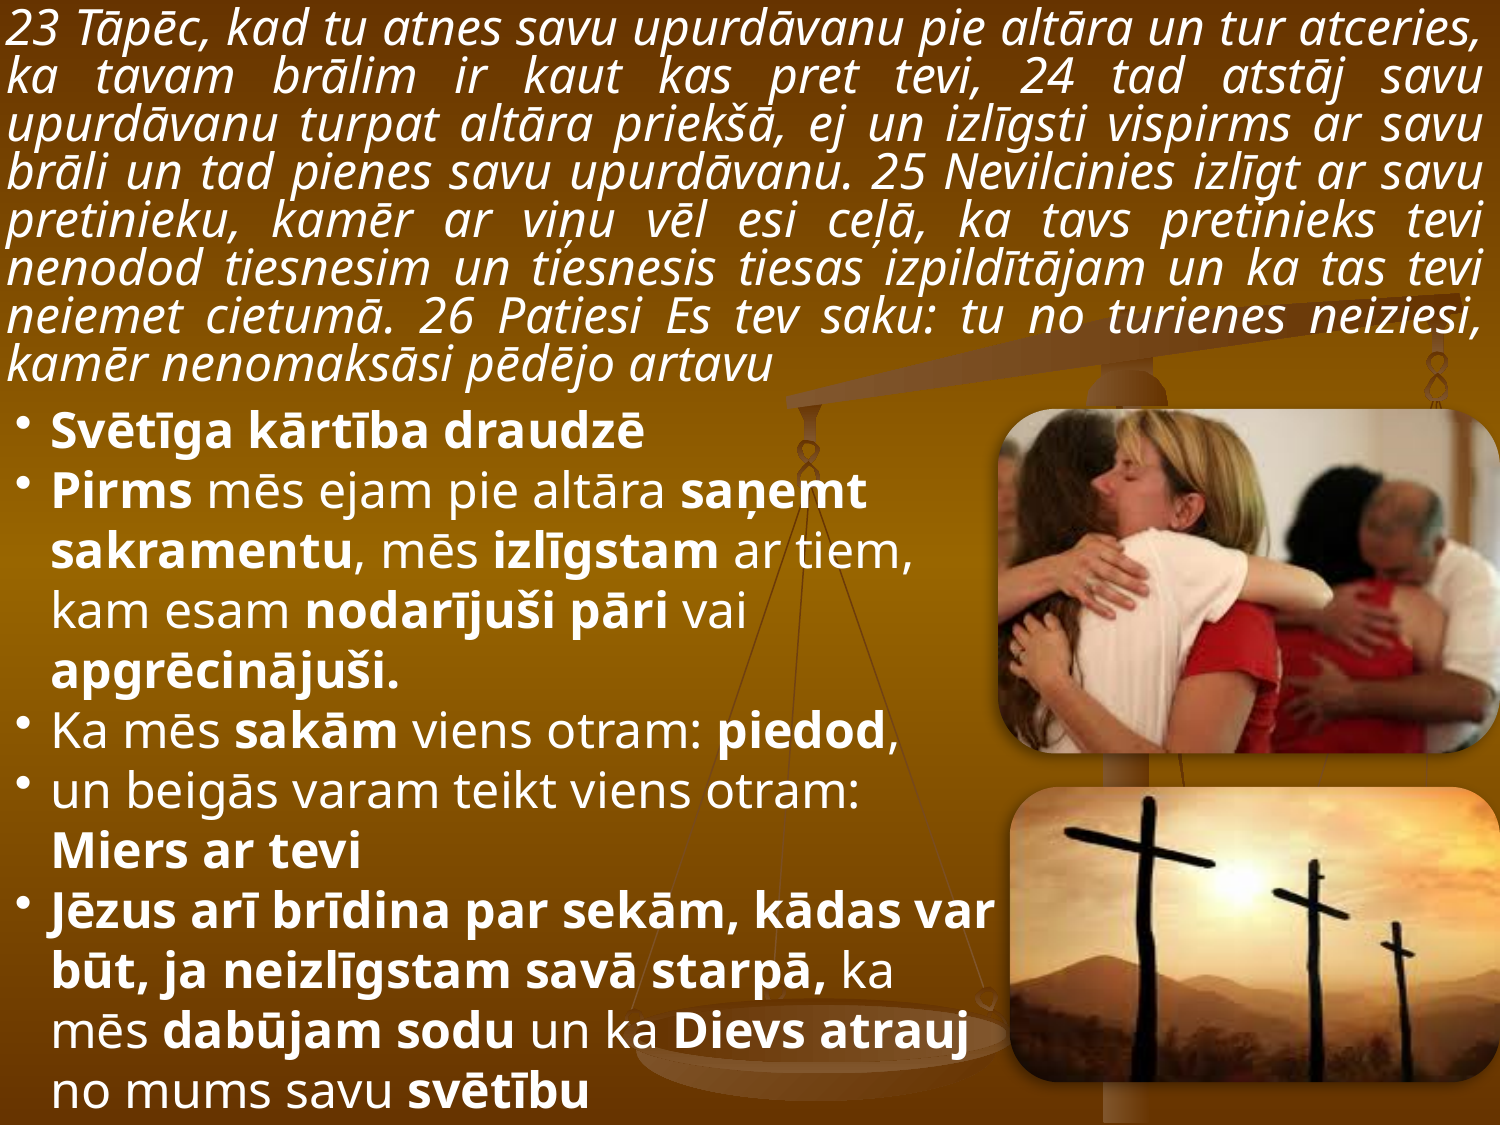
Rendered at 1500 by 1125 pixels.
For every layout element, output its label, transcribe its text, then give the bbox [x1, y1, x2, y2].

picture [997, 408, 1500, 754]
list 23 Tāpēc, kad tu atnes savu upurdāvanu pie altāra un tur atceries, ka tavam brālim ir kaut kas pret tevi, 24 tad atstāj savu upurdāvanu turpat altāra priekšā, ej un izlīgsti vispirms ar savu brāli un tad pienes savu upurdāvanu. 25 Nevilcinies izlīgt ar savu pretinieku, kamēr ar viņu vēl esi ceļā, ka tavs pretinieks tevi nenodod tiesnesim un tiesnesis tiesas izpildītājam un ka tas tevi neiemet cietumā. 26 Patiesi Es tev saku: tu no turienes neiziesi, kamēr nenomaksāsi pēdējo artavu [0, 0, 1500, 198]
text_box Svētīga kārtība draudzē Pirms mēs ejam pie altāra saņemt sakramentu, mēs izlīgstam ar tiem, kam esam nodarījuši pāri vai apgrēcinājuši. Ka mēs sakām viens otram: piedod, un beigās varam teikt viens otram: Miers ar tevi Jēzus arī brīdina par sekām, kādas var būt, ja neizlīgstam savā starpā, ka mēs dabūjam sodu un ka Dievs atrauj no mums savu svētību [0, 391, 1022, 1125]
picture [1009, 786, 1500, 1083]
